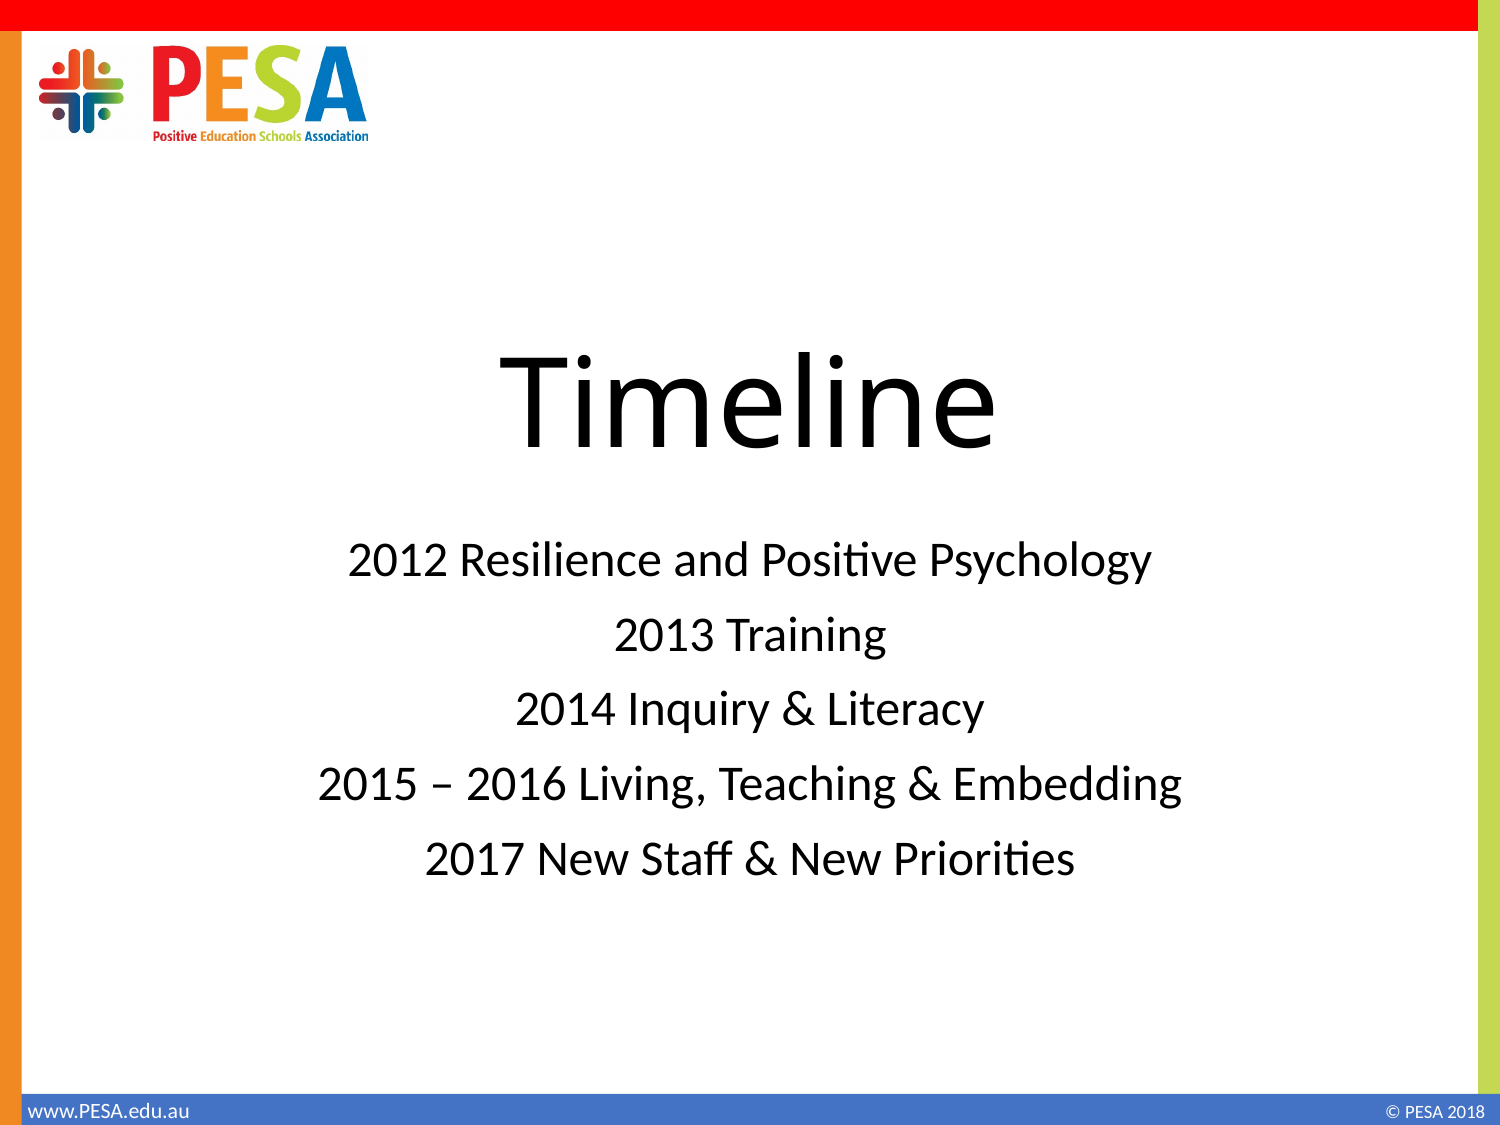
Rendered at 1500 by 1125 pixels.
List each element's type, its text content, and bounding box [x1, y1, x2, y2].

text_box www.PESA.edu.au © PESA 2018 [23, 1093, 1500, 1125]
text_box [1477, 0, 1500, 1093]
text_box [0, 0, 1477, 32]
picture [39, 45, 368, 141]
subtitle 2012 Resilience and Positive Psychology 2013 Training 2014 Inquiry & Literacy 2015 – 2016 Living, Teaching & Embedding 2017 New Staff & New Priorities [187, 525, 1313, 985]
title Timeline [112, 184, 1388, 482]
text_box [0, 30, 23, 1125]
